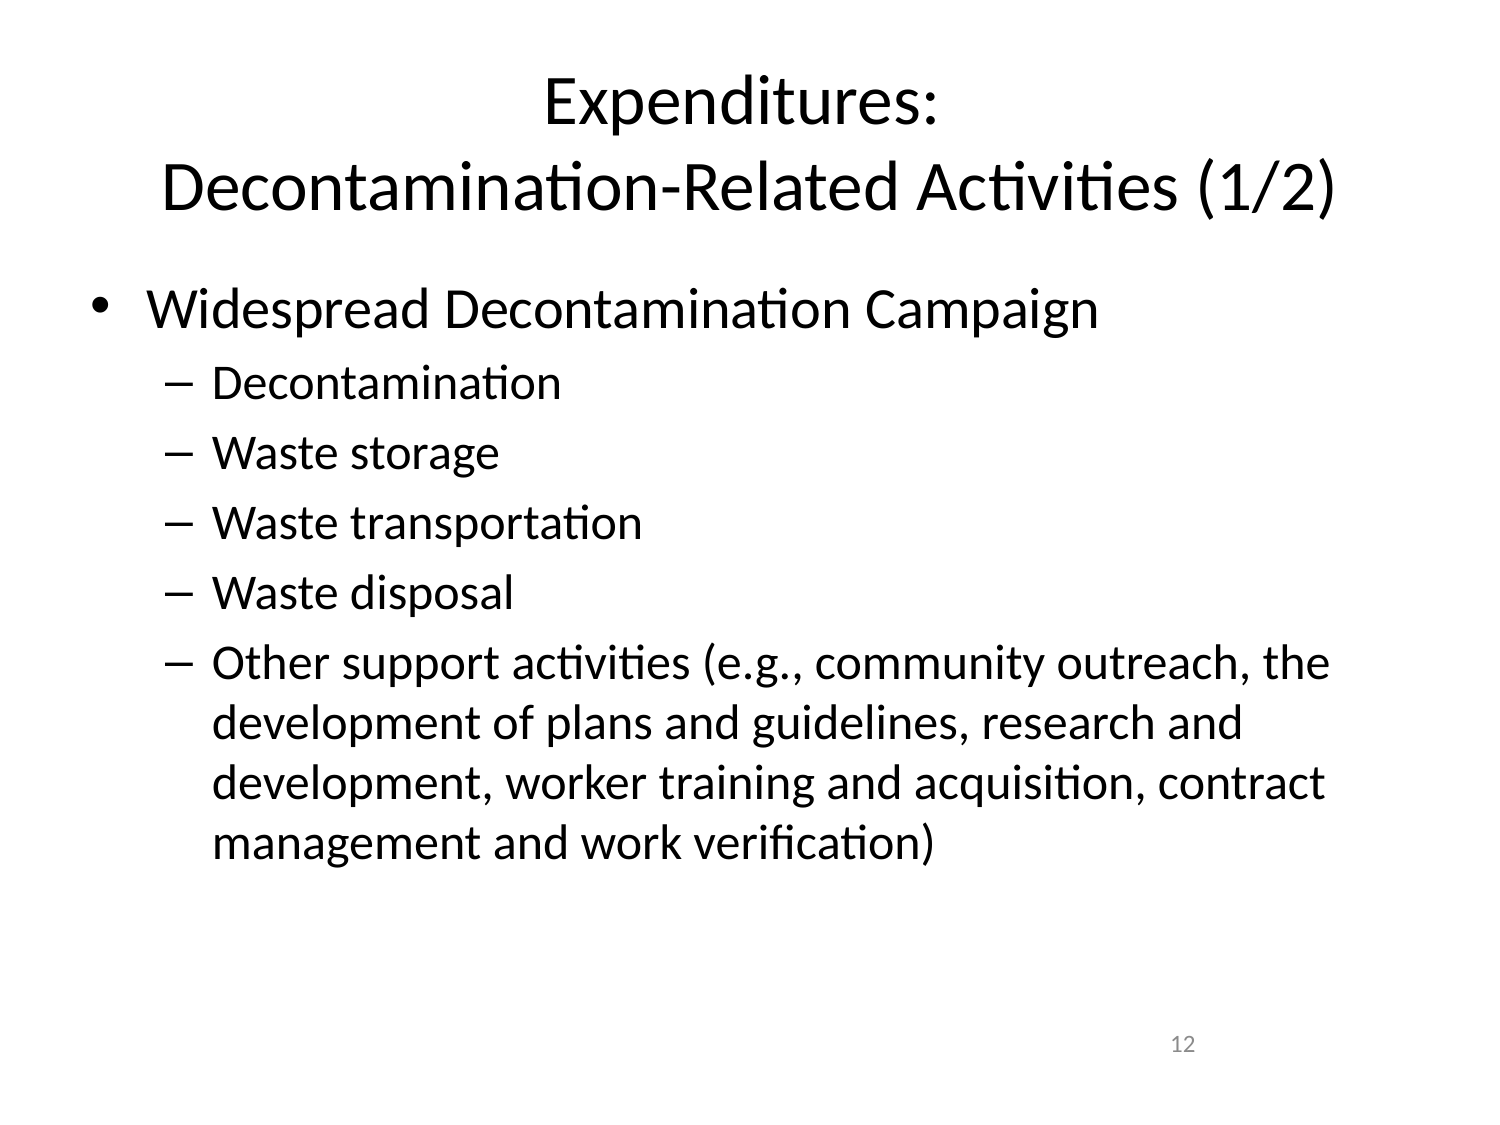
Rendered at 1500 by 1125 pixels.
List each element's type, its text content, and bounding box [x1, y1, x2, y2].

slide_number 12 [1030, 1012, 1211, 1073]
title Expenditures: Decontamination-Related Activities (1/2) [75, 45, 1425, 233]
list Widespread Decontamination Campaign Decontamination Waste storage Waste transportation Waste disposal Other support activities (e.g., community outreach, the development of plans and guidelines, research and development, worker training and acquisition, contract management and work verification) [75, 262, 1425, 1005]
